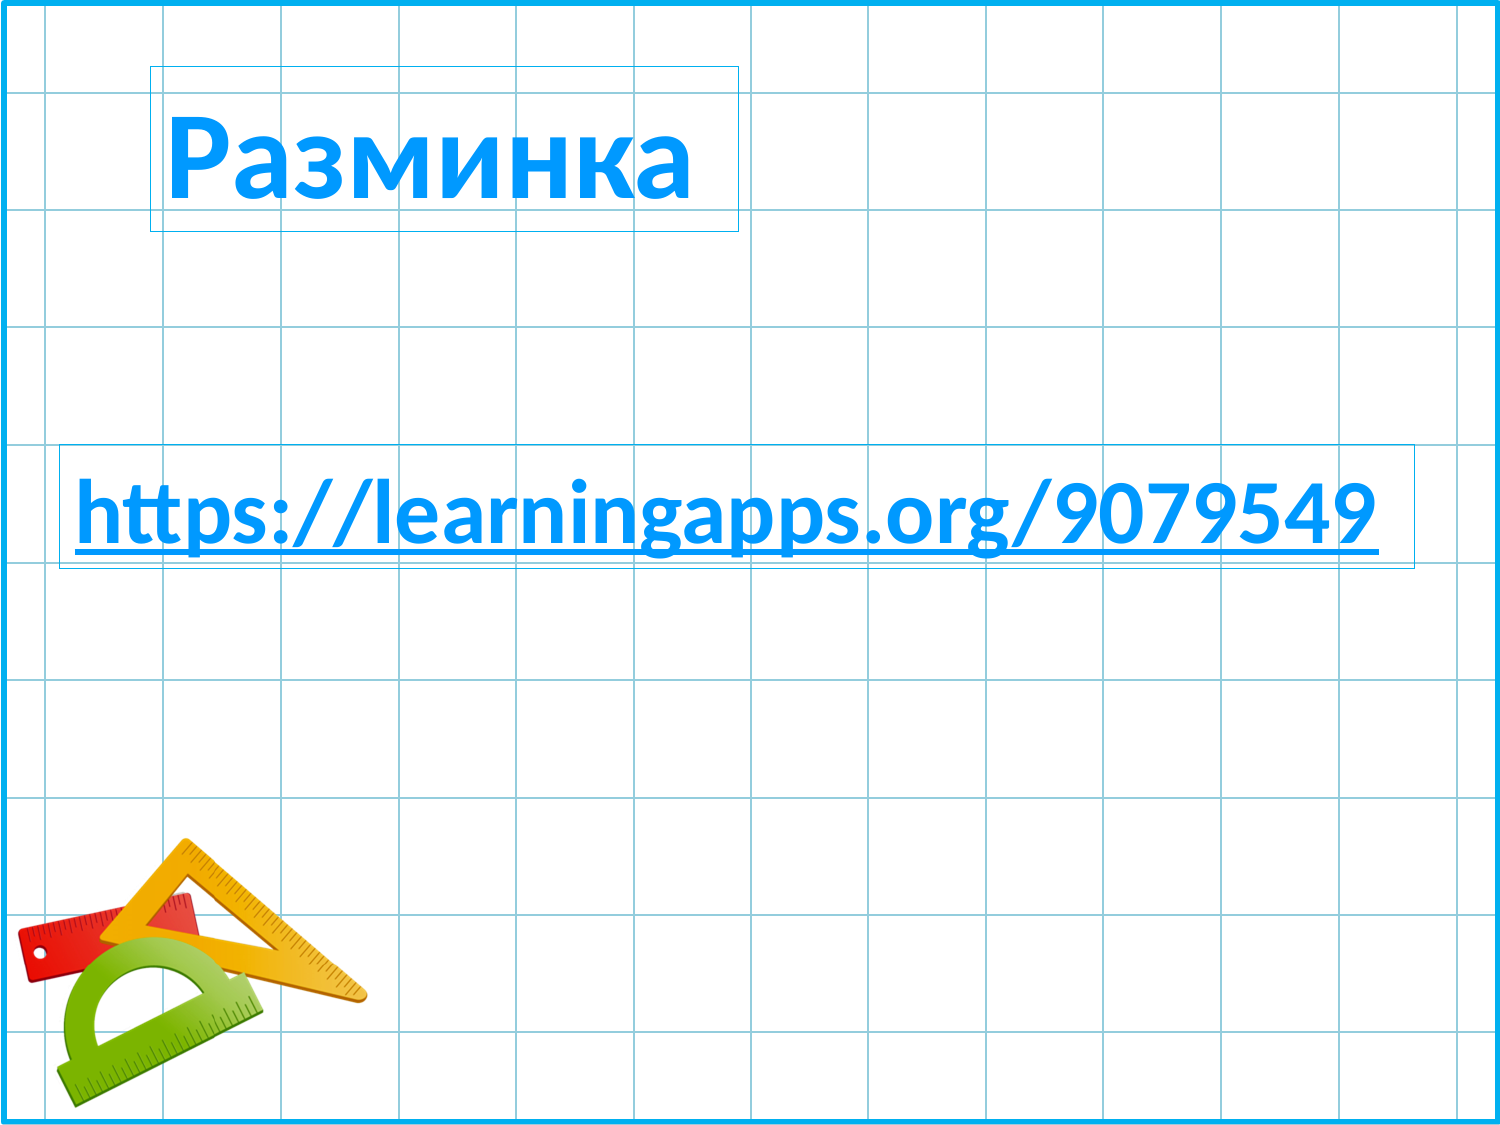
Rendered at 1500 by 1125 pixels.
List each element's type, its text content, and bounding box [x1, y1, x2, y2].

text_box Разминка [150, 66, 739, 232]
picture [8, 7, 1494, 1118]
text_box https://learningapps.org/9079549 [59, 444, 1415, 569]
